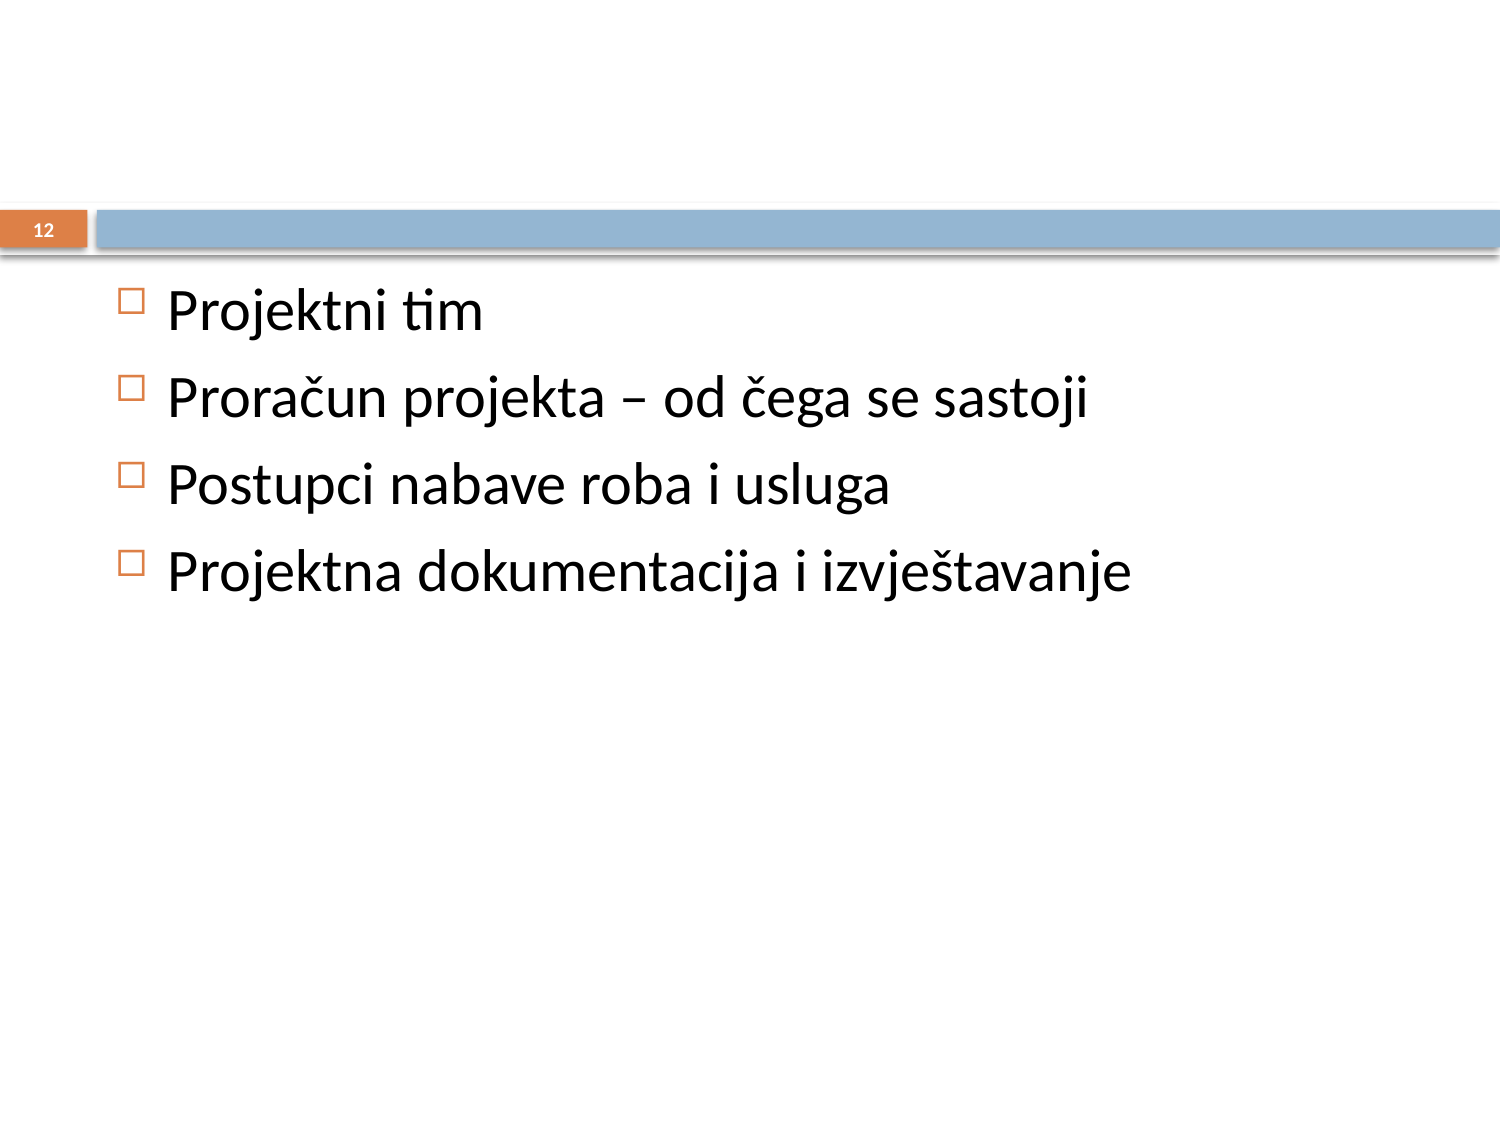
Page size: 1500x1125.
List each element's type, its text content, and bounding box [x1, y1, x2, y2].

list Projektni tim Proračun projekta – od čega se sastoji Postupci nabave roba i usluga Projektna dokumentacija i izvještavanje [100, 262, 1439, 1001]
slide_number 12 [0, 208, 88, 249]
